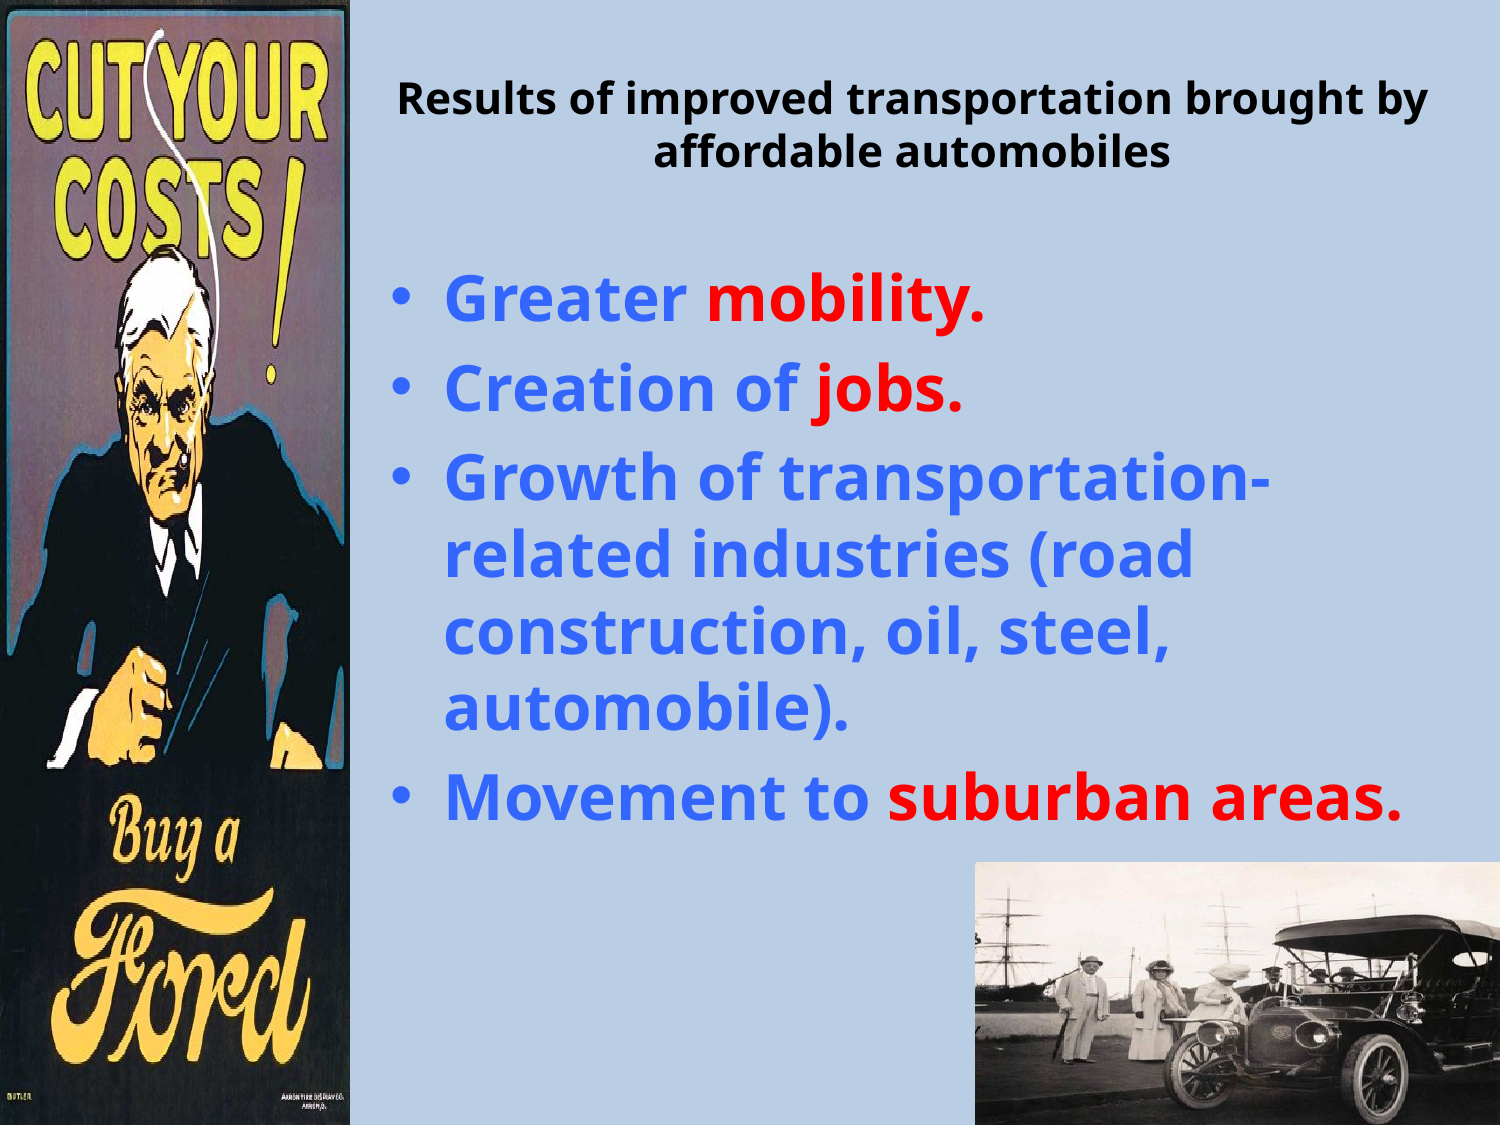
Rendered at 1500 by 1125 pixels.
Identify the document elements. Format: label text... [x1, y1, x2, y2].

title Results of improved transportation brought by affordable automobiles [375, 62, 1450, 250]
list Greater mobility. Creation of jobs. Growth of transportation-related industries (road construction, oil, steel, automobile). Movement to suburban areas. [375, 249, 1425, 925]
picture [974, 862, 1500, 1125]
picture [0, 0, 351, 1125]
